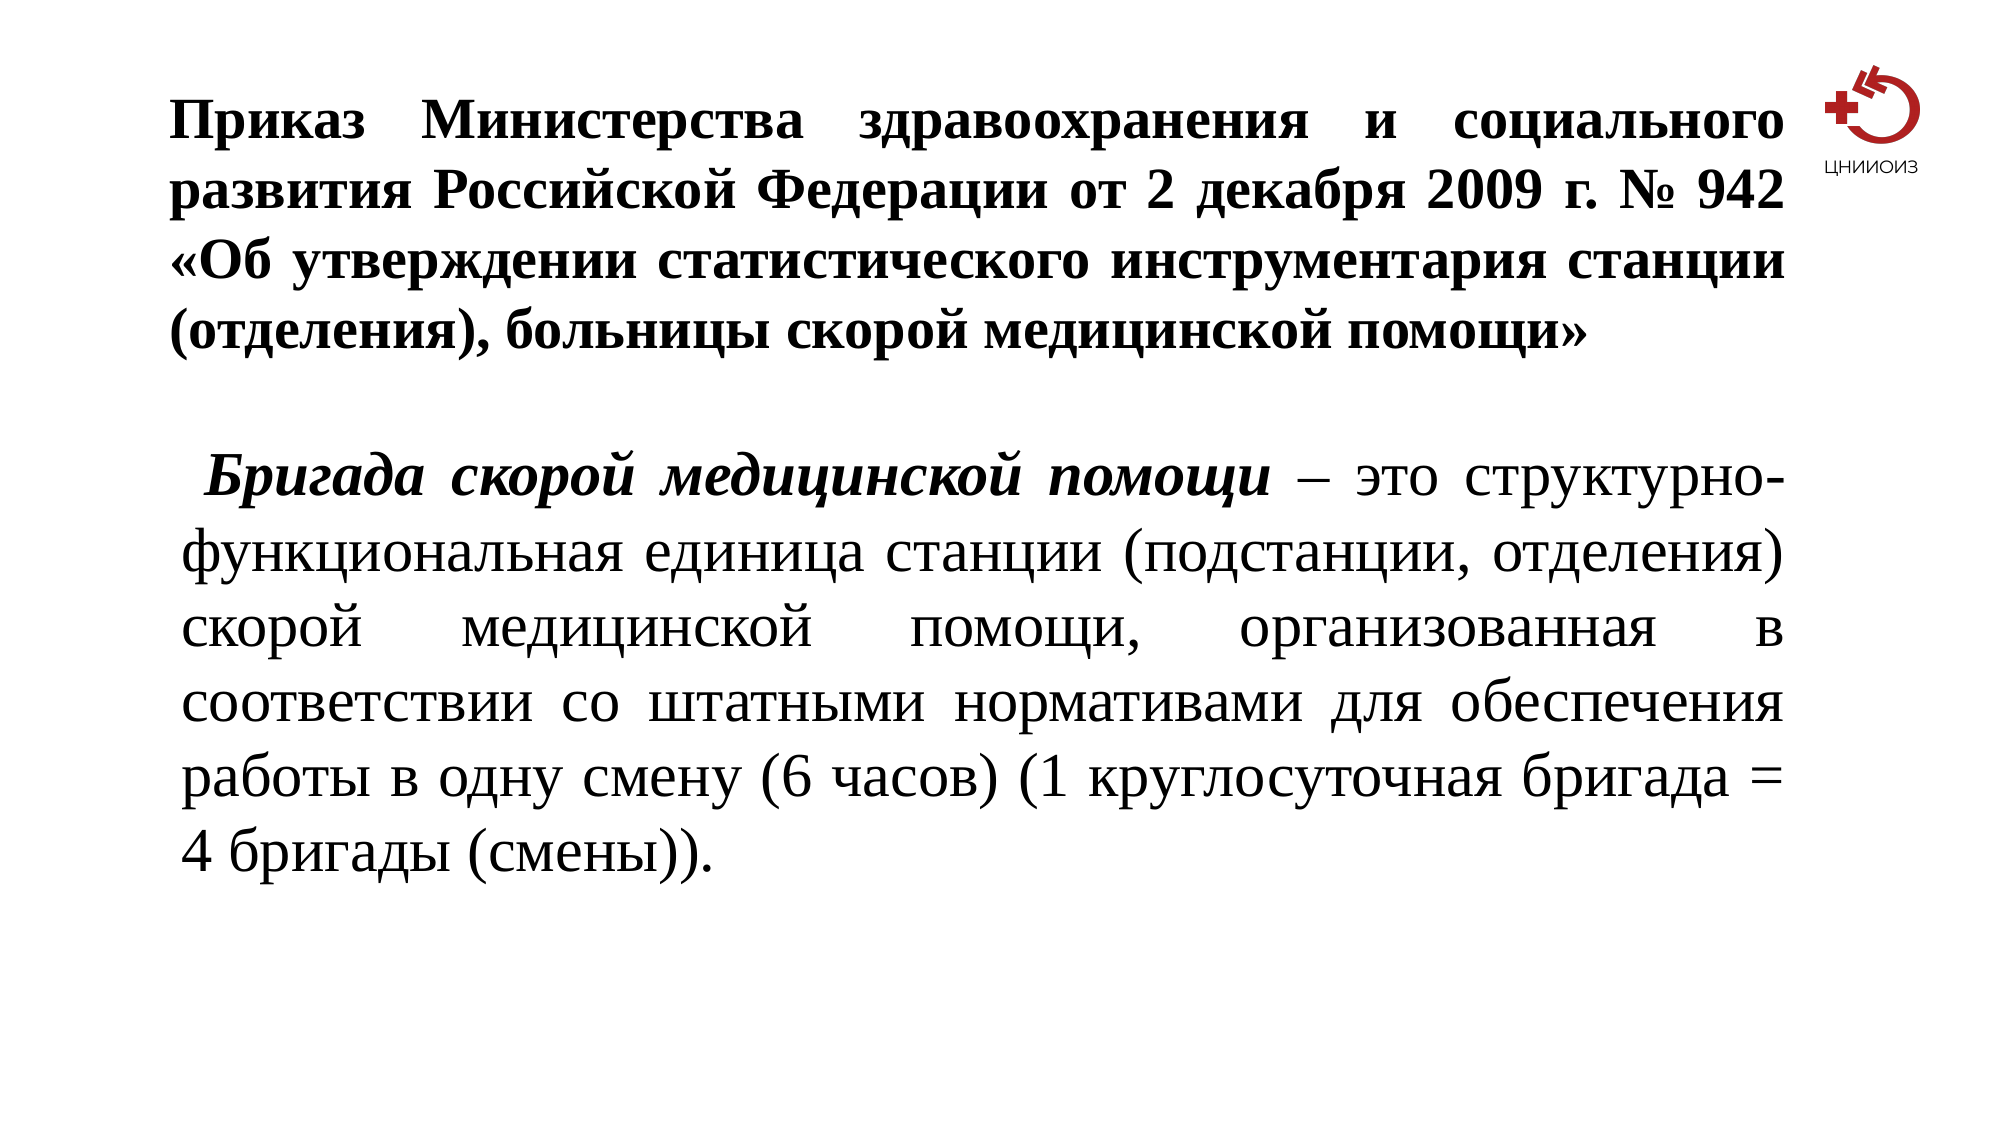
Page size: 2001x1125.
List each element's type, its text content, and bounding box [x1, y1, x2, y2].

picture [1825, 65, 1920, 176]
title Приказ Министерства здравоохранения и социального развития Российской Федерации от 2 декабря 2009 г. № 942 «Об утверждении статистического инструментария станции (отделения), больницы скорой медицинской помощи» [154, 42, 1802, 398]
list Бригада скорой медицинской помощи – это структурно-функциональная единица станции (подстанции, отделения) скорой медицинской помощи, организованная в соответствии со штатными нормативами для обеспечения работы в одну смену (6 часов) (1 круглосуточная бригада = 4 бригады (смены)). [136, 421, 1802, 1035]
